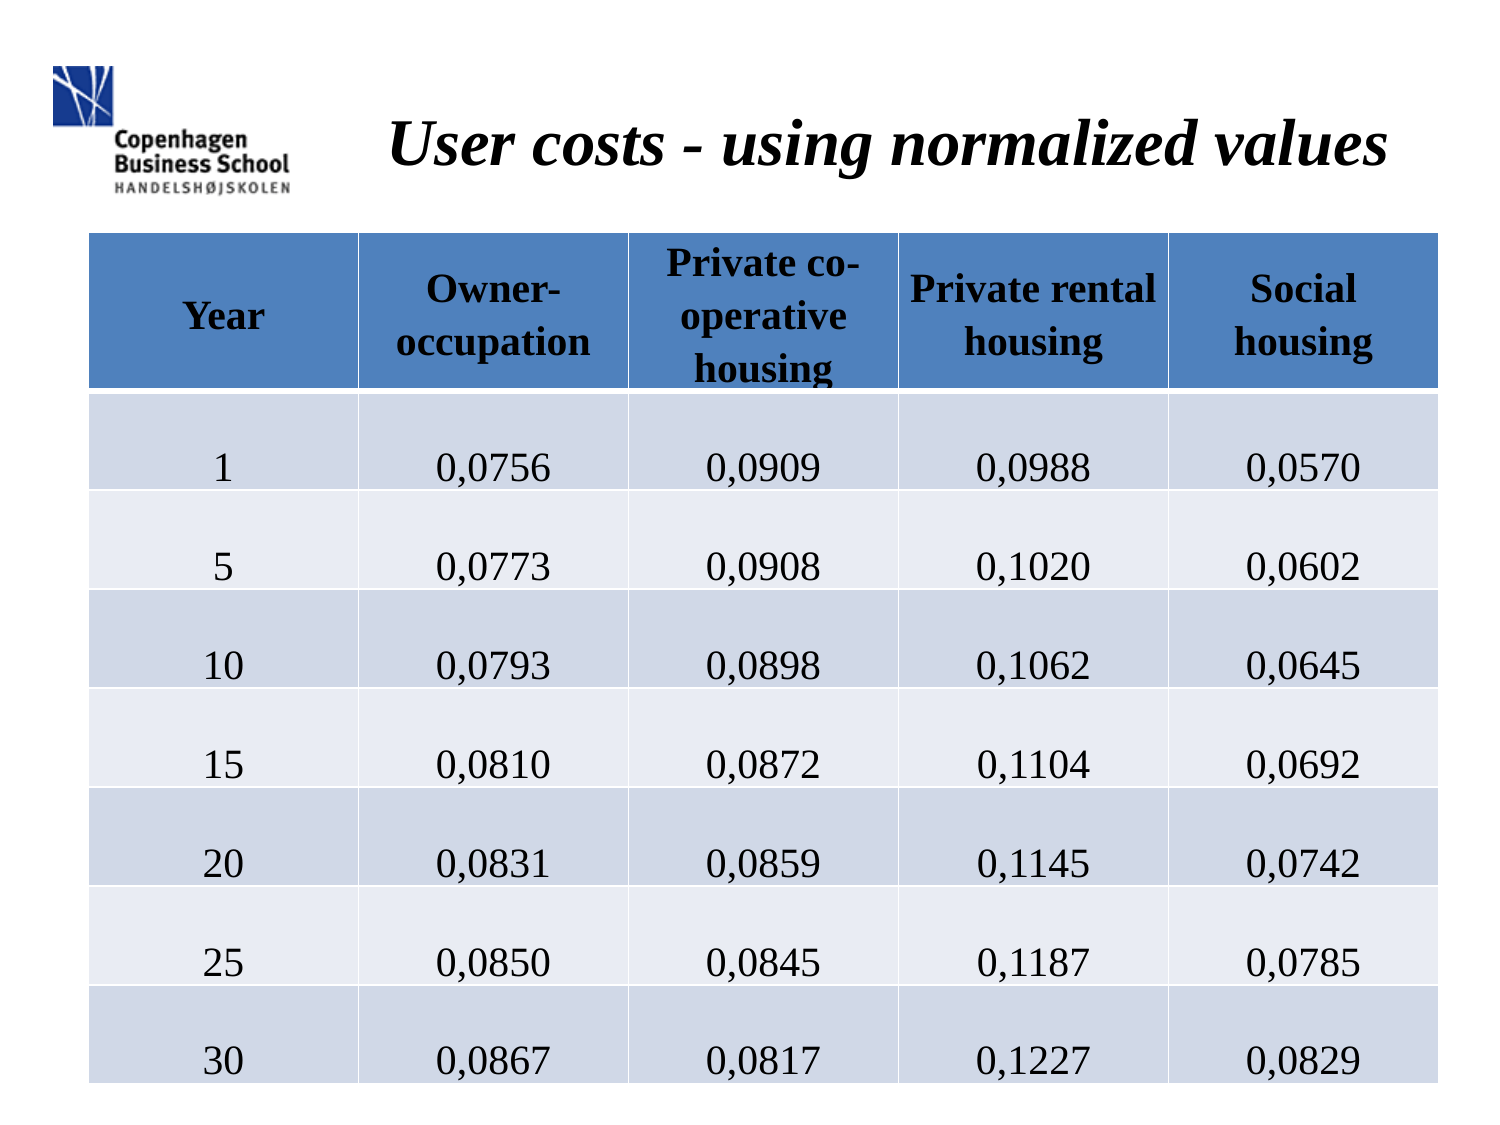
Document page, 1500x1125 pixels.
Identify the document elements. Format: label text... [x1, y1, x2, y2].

table_cell 25 [89, 887, 358, 984]
table_cell 0,0756 [359, 394, 628, 489]
table_cell 0,0831 [359, 788, 628, 885]
table_cell 0,0867 [359, 986, 628, 1083]
title User costs - using normalized values [351, 45, 1425, 231]
table_cell 1 [89, 394, 358, 489]
table_cell 0,1020 [899, 491, 1168, 588]
table_header Year [89, 233, 358, 388]
table_cell 0,0850 [359, 887, 628, 984]
table_cell 0,0692 [1169, 689, 1438, 786]
table_header Owner-occupation [359, 233, 628, 388]
table_cell 0,0817 [629, 986, 898, 1083]
table_cell 0,0773 [359, 491, 628, 588]
table_cell 0,0602 [1169, 491, 1438, 588]
table_cell 0,0742 [1169, 788, 1438, 885]
table_cell 30 [89, 986, 358, 1083]
table_header Social housing [1169, 233, 1438, 388]
table_cell 0,0898 [629, 590, 898, 687]
table_cell 0,1227 [899, 986, 1168, 1083]
table_cell 0,0988 [899, 394, 1168, 489]
table_cell 15 [89, 689, 358, 786]
table_cell 0,1187 [899, 887, 1168, 984]
table_cell 0,0859 [629, 788, 898, 885]
table_cell 0,0645 [1169, 590, 1438, 687]
table_cell 0,0570 [1169, 394, 1438, 489]
table_cell 10 [89, 590, 358, 687]
table_cell 0,0908 [629, 491, 898, 588]
table_header Private rental housing [899, 233, 1168, 388]
table_cell 0,0872 [629, 689, 898, 786]
table_cell 0,1104 [899, 689, 1168, 786]
table_header Private co-operative housing [629, 233, 898, 388]
table_cell 0,0793 [359, 590, 628, 687]
table_cell 0,1062 [899, 590, 1168, 687]
table_cell 5 [89, 491, 358, 588]
table_cell 20 [89, 788, 358, 885]
table_cell 0,0845 [629, 887, 898, 984]
table_cell 0,0909 [629, 394, 898, 489]
table_cell 0,0829 [1169, 986, 1438, 1083]
table_cell 0,1145 [899, 788, 1168, 885]
table_cell 0,0810 [359, 689, 628, 786]
picture [52, 66, 293, 198]
table_cell 0,0785 [1169, 887, 1438, 984]
